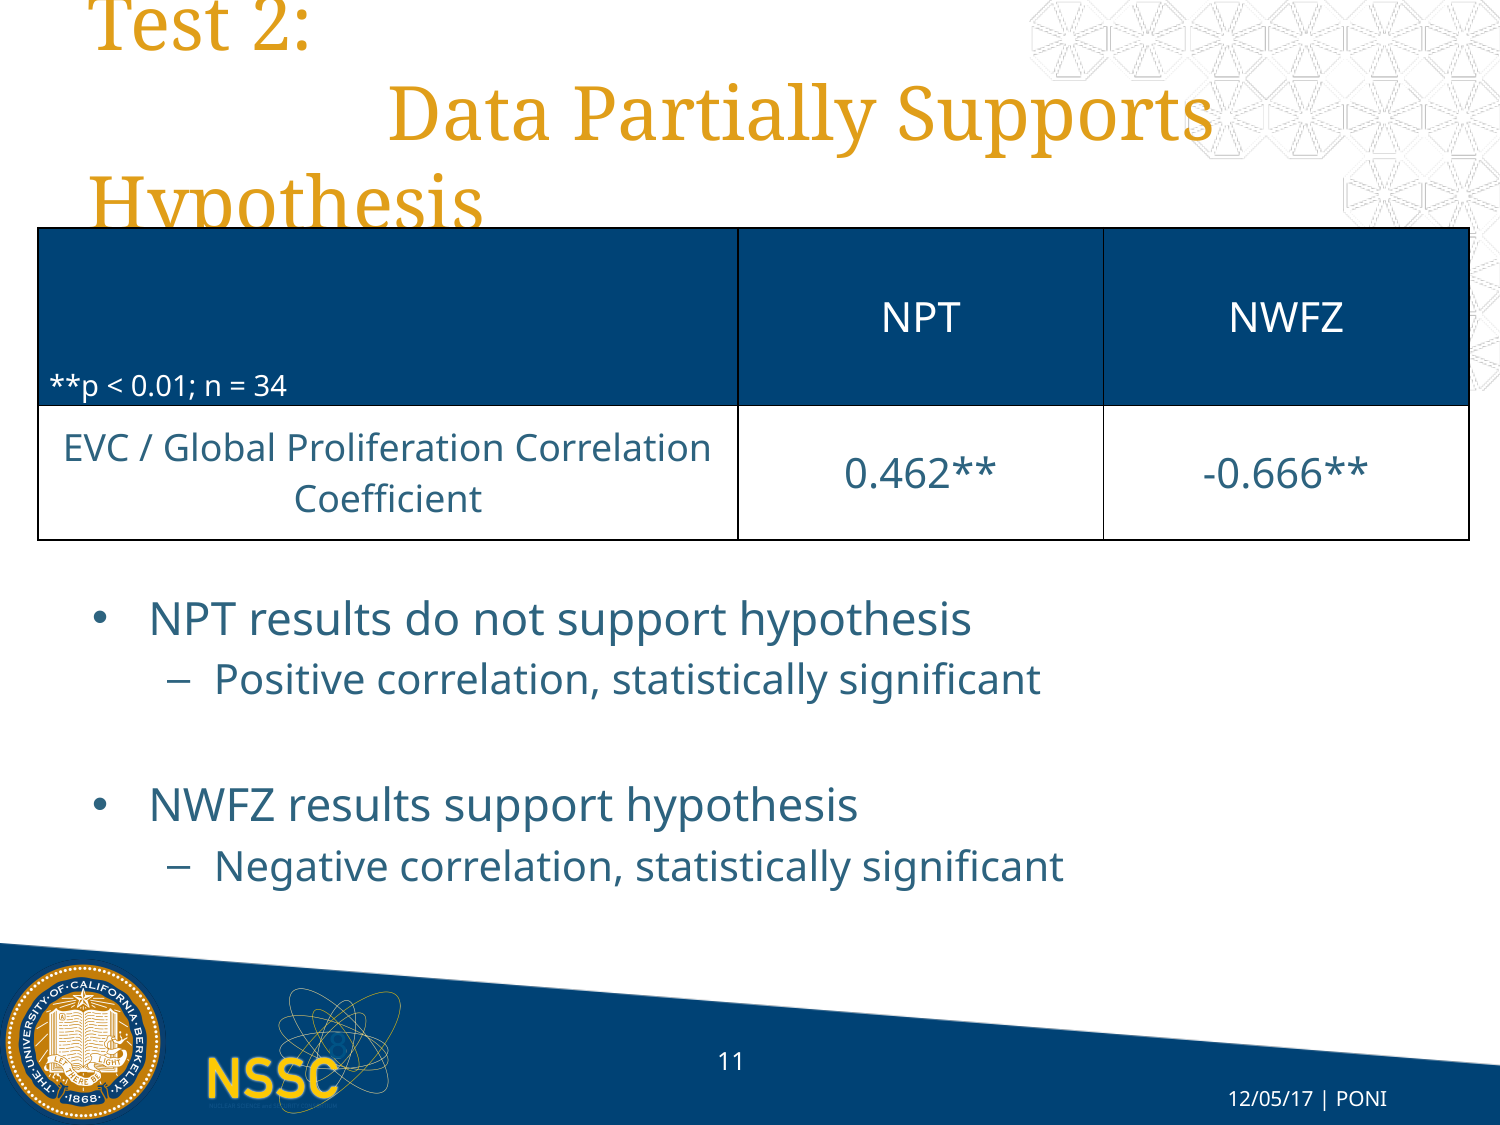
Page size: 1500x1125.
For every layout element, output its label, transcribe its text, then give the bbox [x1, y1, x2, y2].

table_header NPT [739, 229, 1103, 405]
table_header NWFZ [1104, 229, 1468, 405]
picture [198, 1009, 407, 1123]
title Test 2: Data Partially Supports Hypothesis [72, 0, 1469, 222]
table_cell -0.666** [1104, 406, 1468, 539]
table_cell 0.462** [739, 406, 1103, 539]
table_header **p < 0.01; n = 34 [39, 229, 737, 405]
picture [0, 959, 166, 1125]
table_cell EVC / Global Proliferation Correlation Coefficient [39, 406, 737, 539]
list NPT results do not support hypothesis Positive correlation, statistically significant NWFZ results support hypothesis Negative correlation, statistically significant [77, 581, 1422, 1009]
